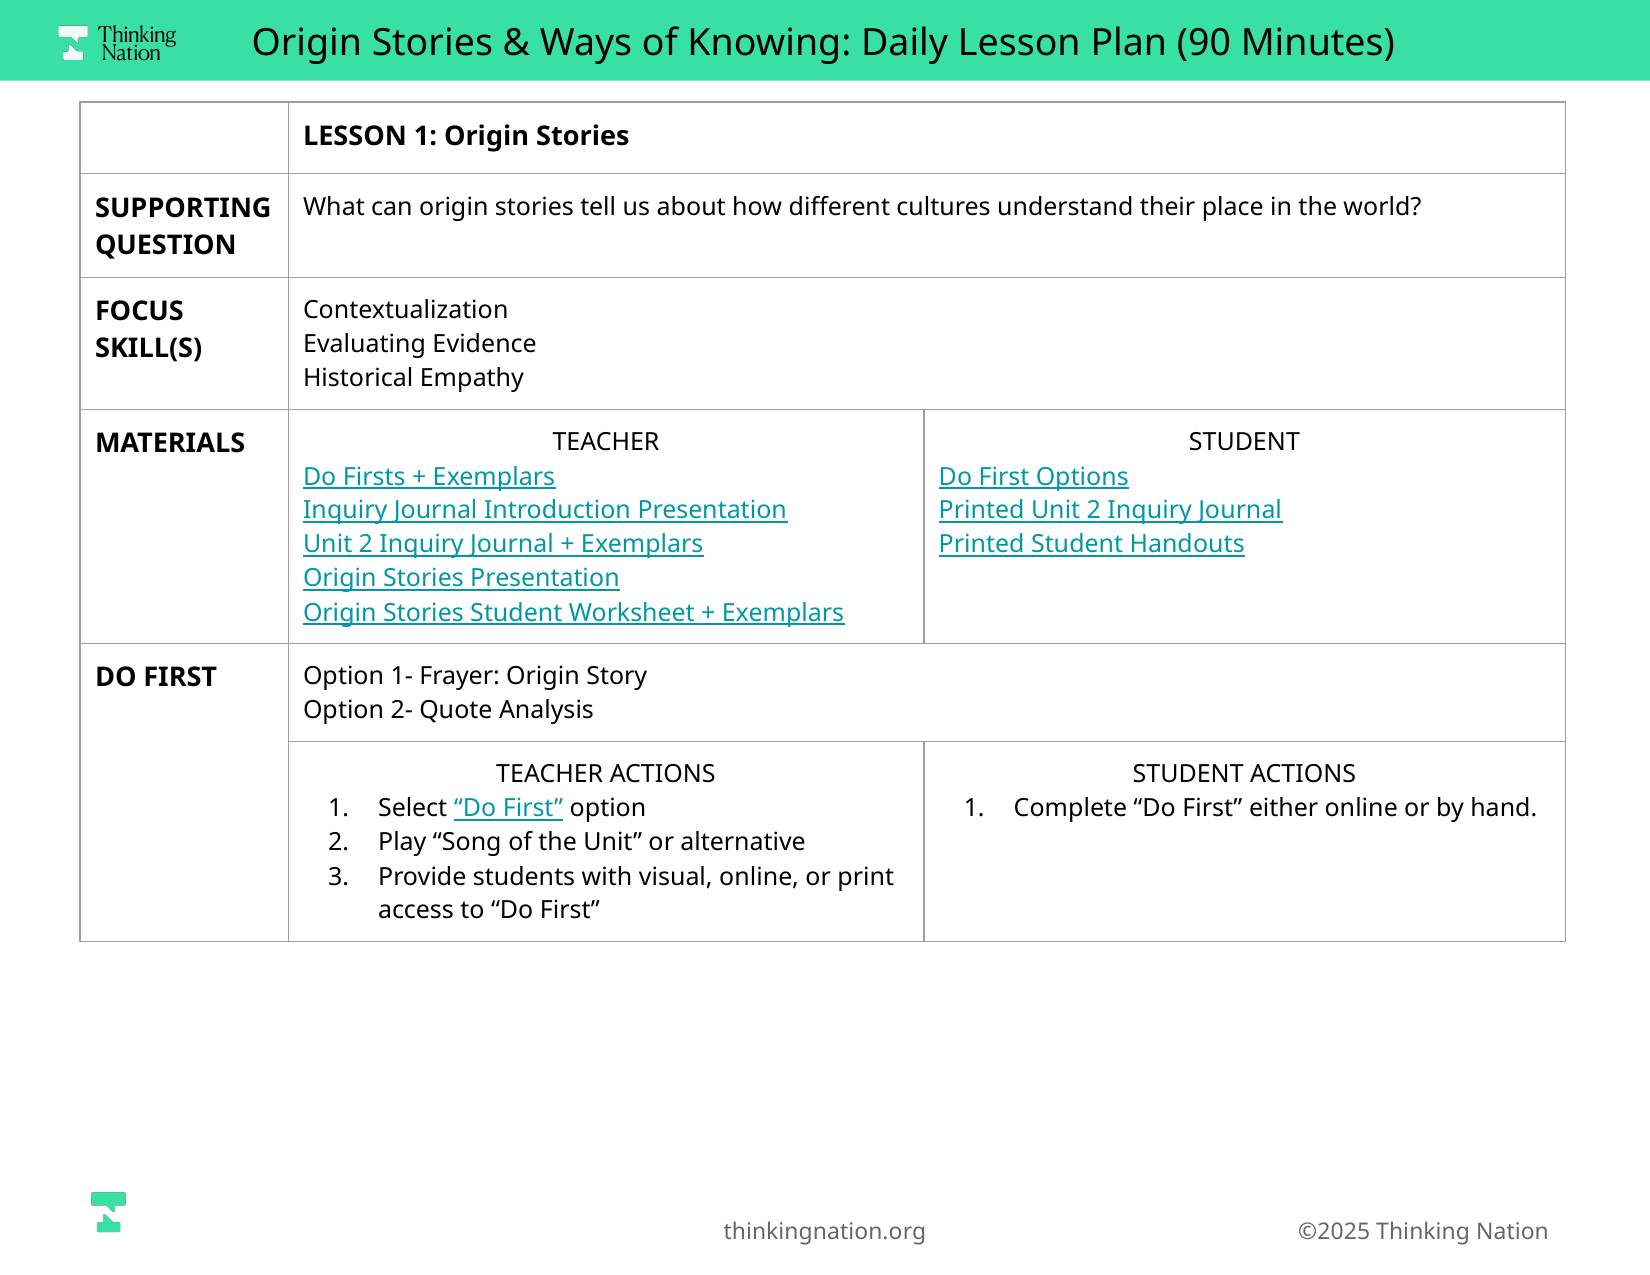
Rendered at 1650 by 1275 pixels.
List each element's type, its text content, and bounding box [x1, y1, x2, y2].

table_cell DO FIRST [81, 644, 288, 941]
picture [45, 14, 180, 71]
table_cell TEACHER Do Firsts + Exemplars Inquiry Journal Introduction Presentation Unit 2 Inquiry Journal + Exemplars Origin Stories Presentation Origin Stories Student Worksheet + Exemplars [289, 410, 923, 643]
table_cell Contextualization Evaluating Evidence Historical Empathy [289, 278, 1565, 409]
text_box Origin Stories & Ways of Knowing: Daily Lesson Plan (90 Minutes) [0, 0, 1650, 81]
table_cell FOCUS SKILL(S) [81, 278, 288, 409]
picture [80, 1184, 136, 1240]
table_cell MATERIALS [81, 410, 288, 643]
table_cell STUDENT ACTIONS Complete “Do First” either online or by hand. [925, 742, 1565, 941]
table_cell What can origin stories tell us about how different cultures understand their place in the world? [289, 174, 1565, 277]
text_box ©2025 Thinking Nation [1174, 1200, 1566, 1240]
text_box thinkingnation.org [629, 1200, 1021, 1240]
table_header [81, 103, 288, 173]
table_cell SUPPORTING QUESTION [81, 174, 288, 277]
table_cell STUDENT Do First Options Printed Unit 2 Inquiry Journal Printed Student Handouts [925, 410, 1565, 643]
table_header LESSON 1: Origin Stories [289, 103, 1565, 173]
table_cell Option 1- Frayer: Origin Story Option 2- Quote Analysis [289, 644, 1565, 741]
table_cell TEACHER ACTIONS Select “Do First” option Play “Song of the Unit” or alternative Provide students with visual, online, or print access to “Do First” [289, 742, 923, 941]
